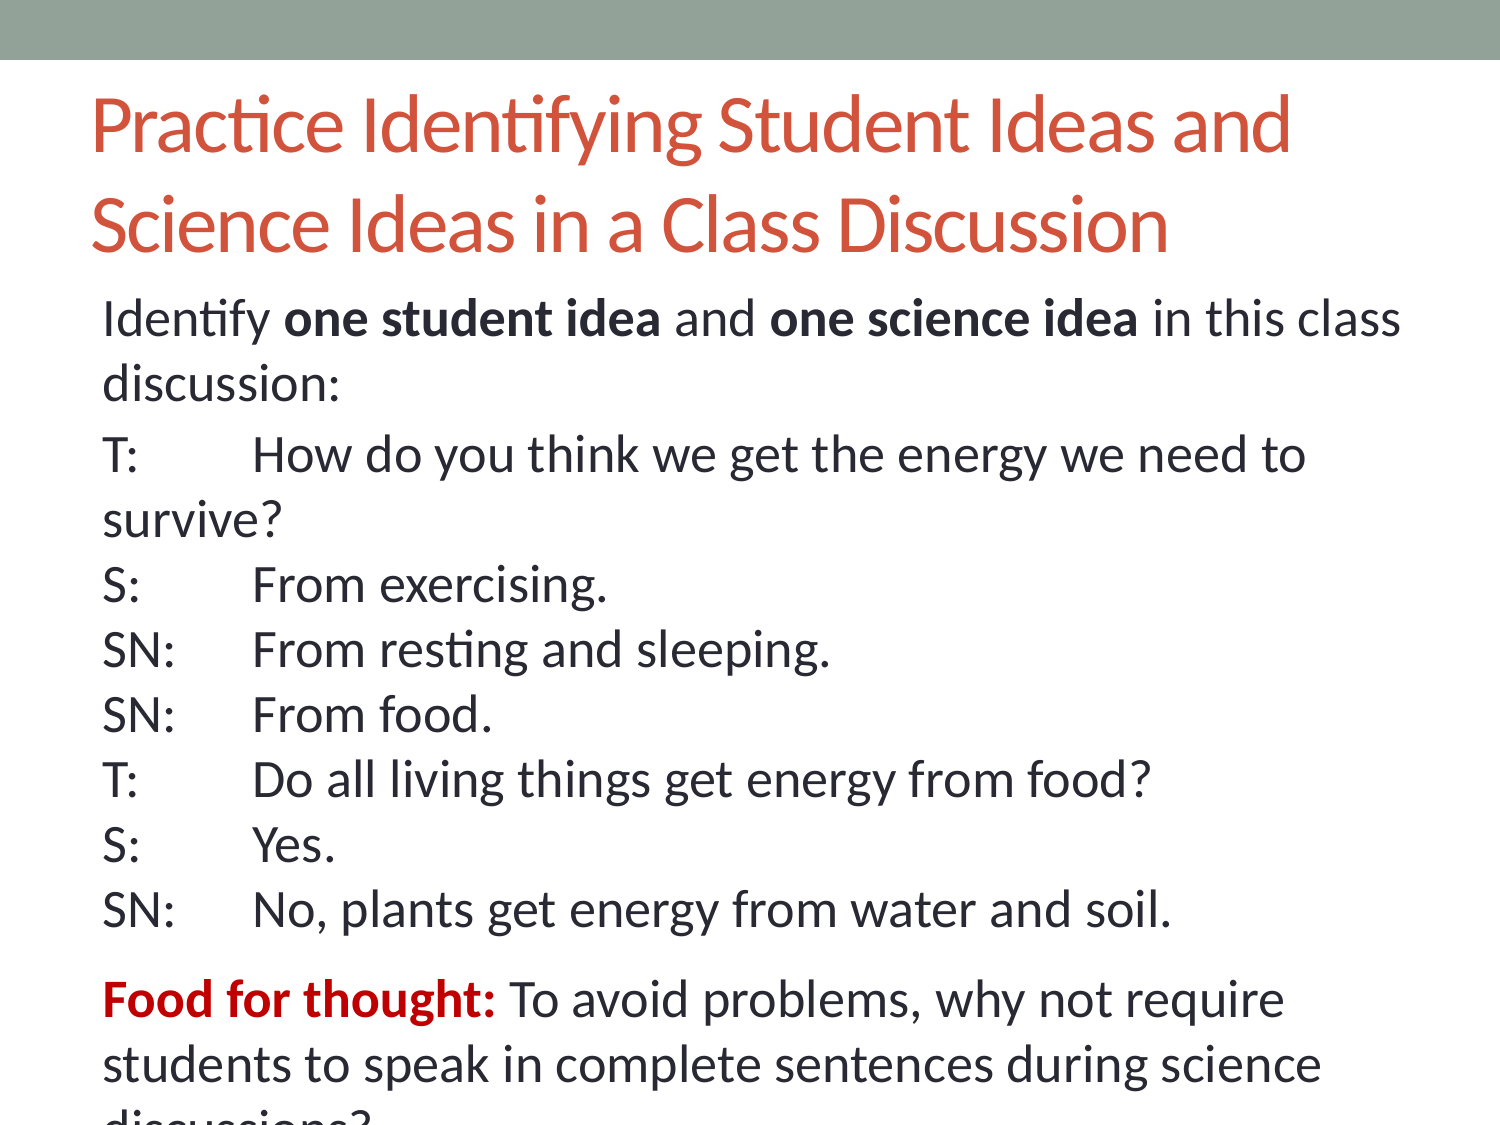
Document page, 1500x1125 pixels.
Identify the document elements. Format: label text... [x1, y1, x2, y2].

title Practice Identifying Student Ideas and Science Ideas in a Class Discussion [75, 87, 1400, 250]
list Identify one student idea and one science idea in this class discussion: T: How do you think we get the energy we need to survive? S: From exercising. SN: From resting and sleeping. SN: From food. T: Do all living things get energy from food? S: Yes. SN: No, plants get energy from water and soil. Food for thought: To avoid problems, why not require students to speak in complete sentences during science discussions? [87, 275, 1475, 1075]
